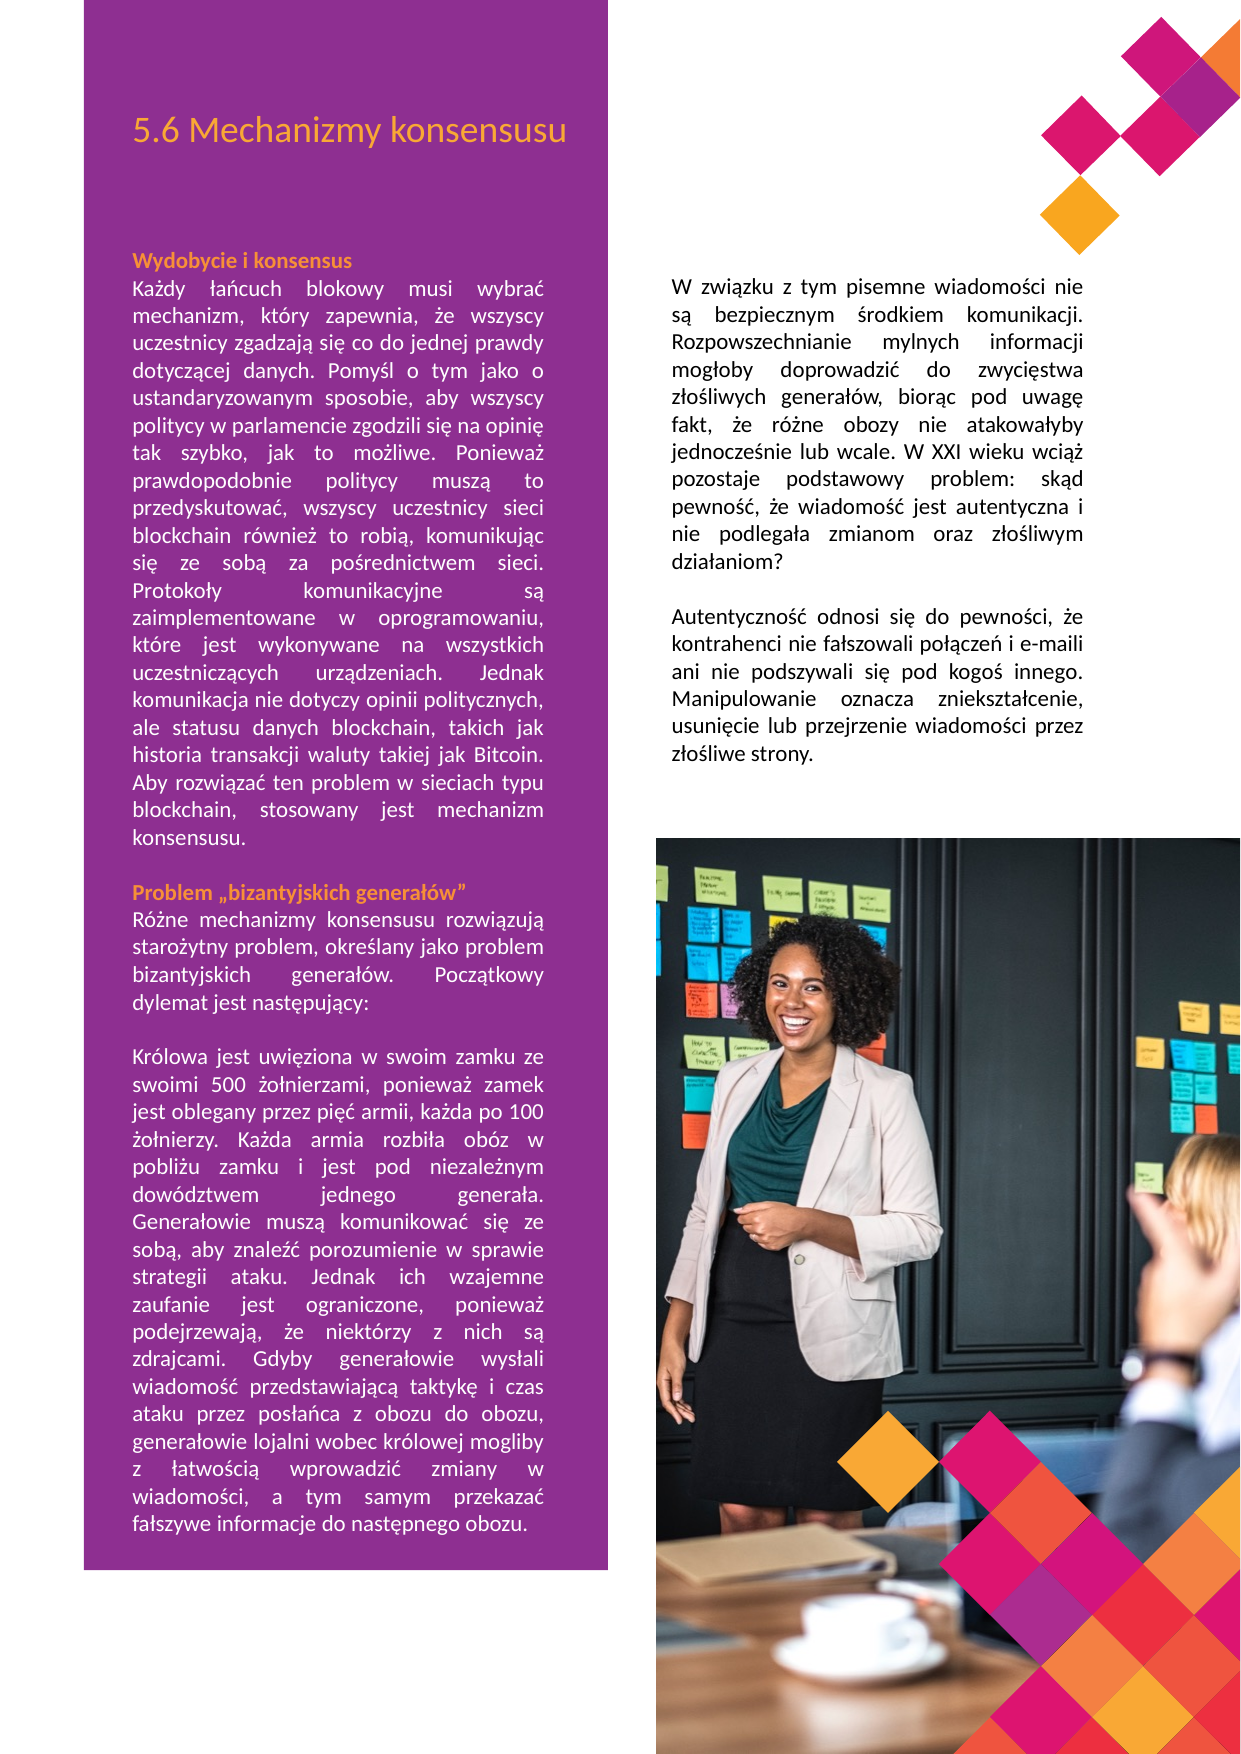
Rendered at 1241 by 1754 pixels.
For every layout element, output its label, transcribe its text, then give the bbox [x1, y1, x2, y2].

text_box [851, 1410, 1241, 1754]
text_box W związku z tym pisemne wiadomości nie są bezpiecznym środkiem komunikacji. Rozpowszechnianie mylnych informacji mogłoby doprowadzić do zwycięstwa złośliwych generałów, biorąc pod uwagę fakt, że różne obozy nie atakowałyby jednocześnie lub wcale. W XXI wieku wciąż pozostaje podstawowy problem: skąd pewność, że wiadomość jest autentyczna i nie podlegała zmianom oraz złośliwym działaniom? Autentyczność odnosi się do pewności, że kontrahenci nie fałszowali połączeń i e-maili ani nie podszywali się pod kogoś innego. Manipulowanie oznacza zniekształcenie, usunięcie lub przejrzenie wiadomości przez złośliwe strony. [656, 264, 1099, 838]
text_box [1041, 28, 1241, 244]
picture [656, 838, 1241, 1754]
list 5.6 Mechanizmy konsensusu [117, 97, 588, 242]
list Wydobycie i konsensus Każdy łańcuch blokowy musi wybrać mechanizm, który zapewnia, że wszyscy uczestnicy zgadzają się co do jednej prawdy dotyczącej danych. Pomyśl o tym jako o ustandaryzowanym sposobie, aby wszyscy politycy w parlamencie zgodzili się na opinię tak szybko, jak to możliwe. Ponieważ prawdopodobnie politycy muszą to przedyskutować, wszyscy uczestnicy sieci blockchain również to robią, komunikując się ze sobą za pośrednictwem sieci. Protokoły komunikacyjne są zaimplementowane w oprogramowaniu, które jest wykonywane na wszystkich uczestniczących urządzeniach. Jednak komunikacja nie dotyczy opinii politycznych, ale statusu danych blockchain, takich jak historia transakcji waluty takiej jak Bitcoin. Aby rozwiązać ten problem w sieciach typu blockchain, stosowany jest mechanizm konsensusu. Problem „bizantyjskich generałów” Różne mechanizmy konsensusu rozwiązują starożytny problem, określany jako problem bizantyjskich generałów. Początkowy dylemat jest następujący: Królowa jest uwięziona w swoim zamku ze swoimi 500 żołnierzami, ponieważ zamek jest oblegany przez pięć armii, każda po 100 żołnierzy. Każda armia rozbiła obóz w pobliżu zamku i jest pod niezależnym dowództwem jednego generała. Generałowie muszą komunikować się ze sobą, aby znaleźć porozumienie w sprawie strategii ataku. Jednak ich wzajemne zaufanie jest ograniczone, ponieważ podejrzewają, że niektórzy z nich są zdrajcami. Gdyby generałowie wysłali wiadomość przedstawiającą taktykę i czas ataku przez posłańca z obozu do obozu, generałowie lojalni wobec królowej mogliby z łatwością wprowadzić zmiany w wiadomości, a tym samym przekazać fałszywe informacje do następnego obozu. [117, 238, 560, 1503]
